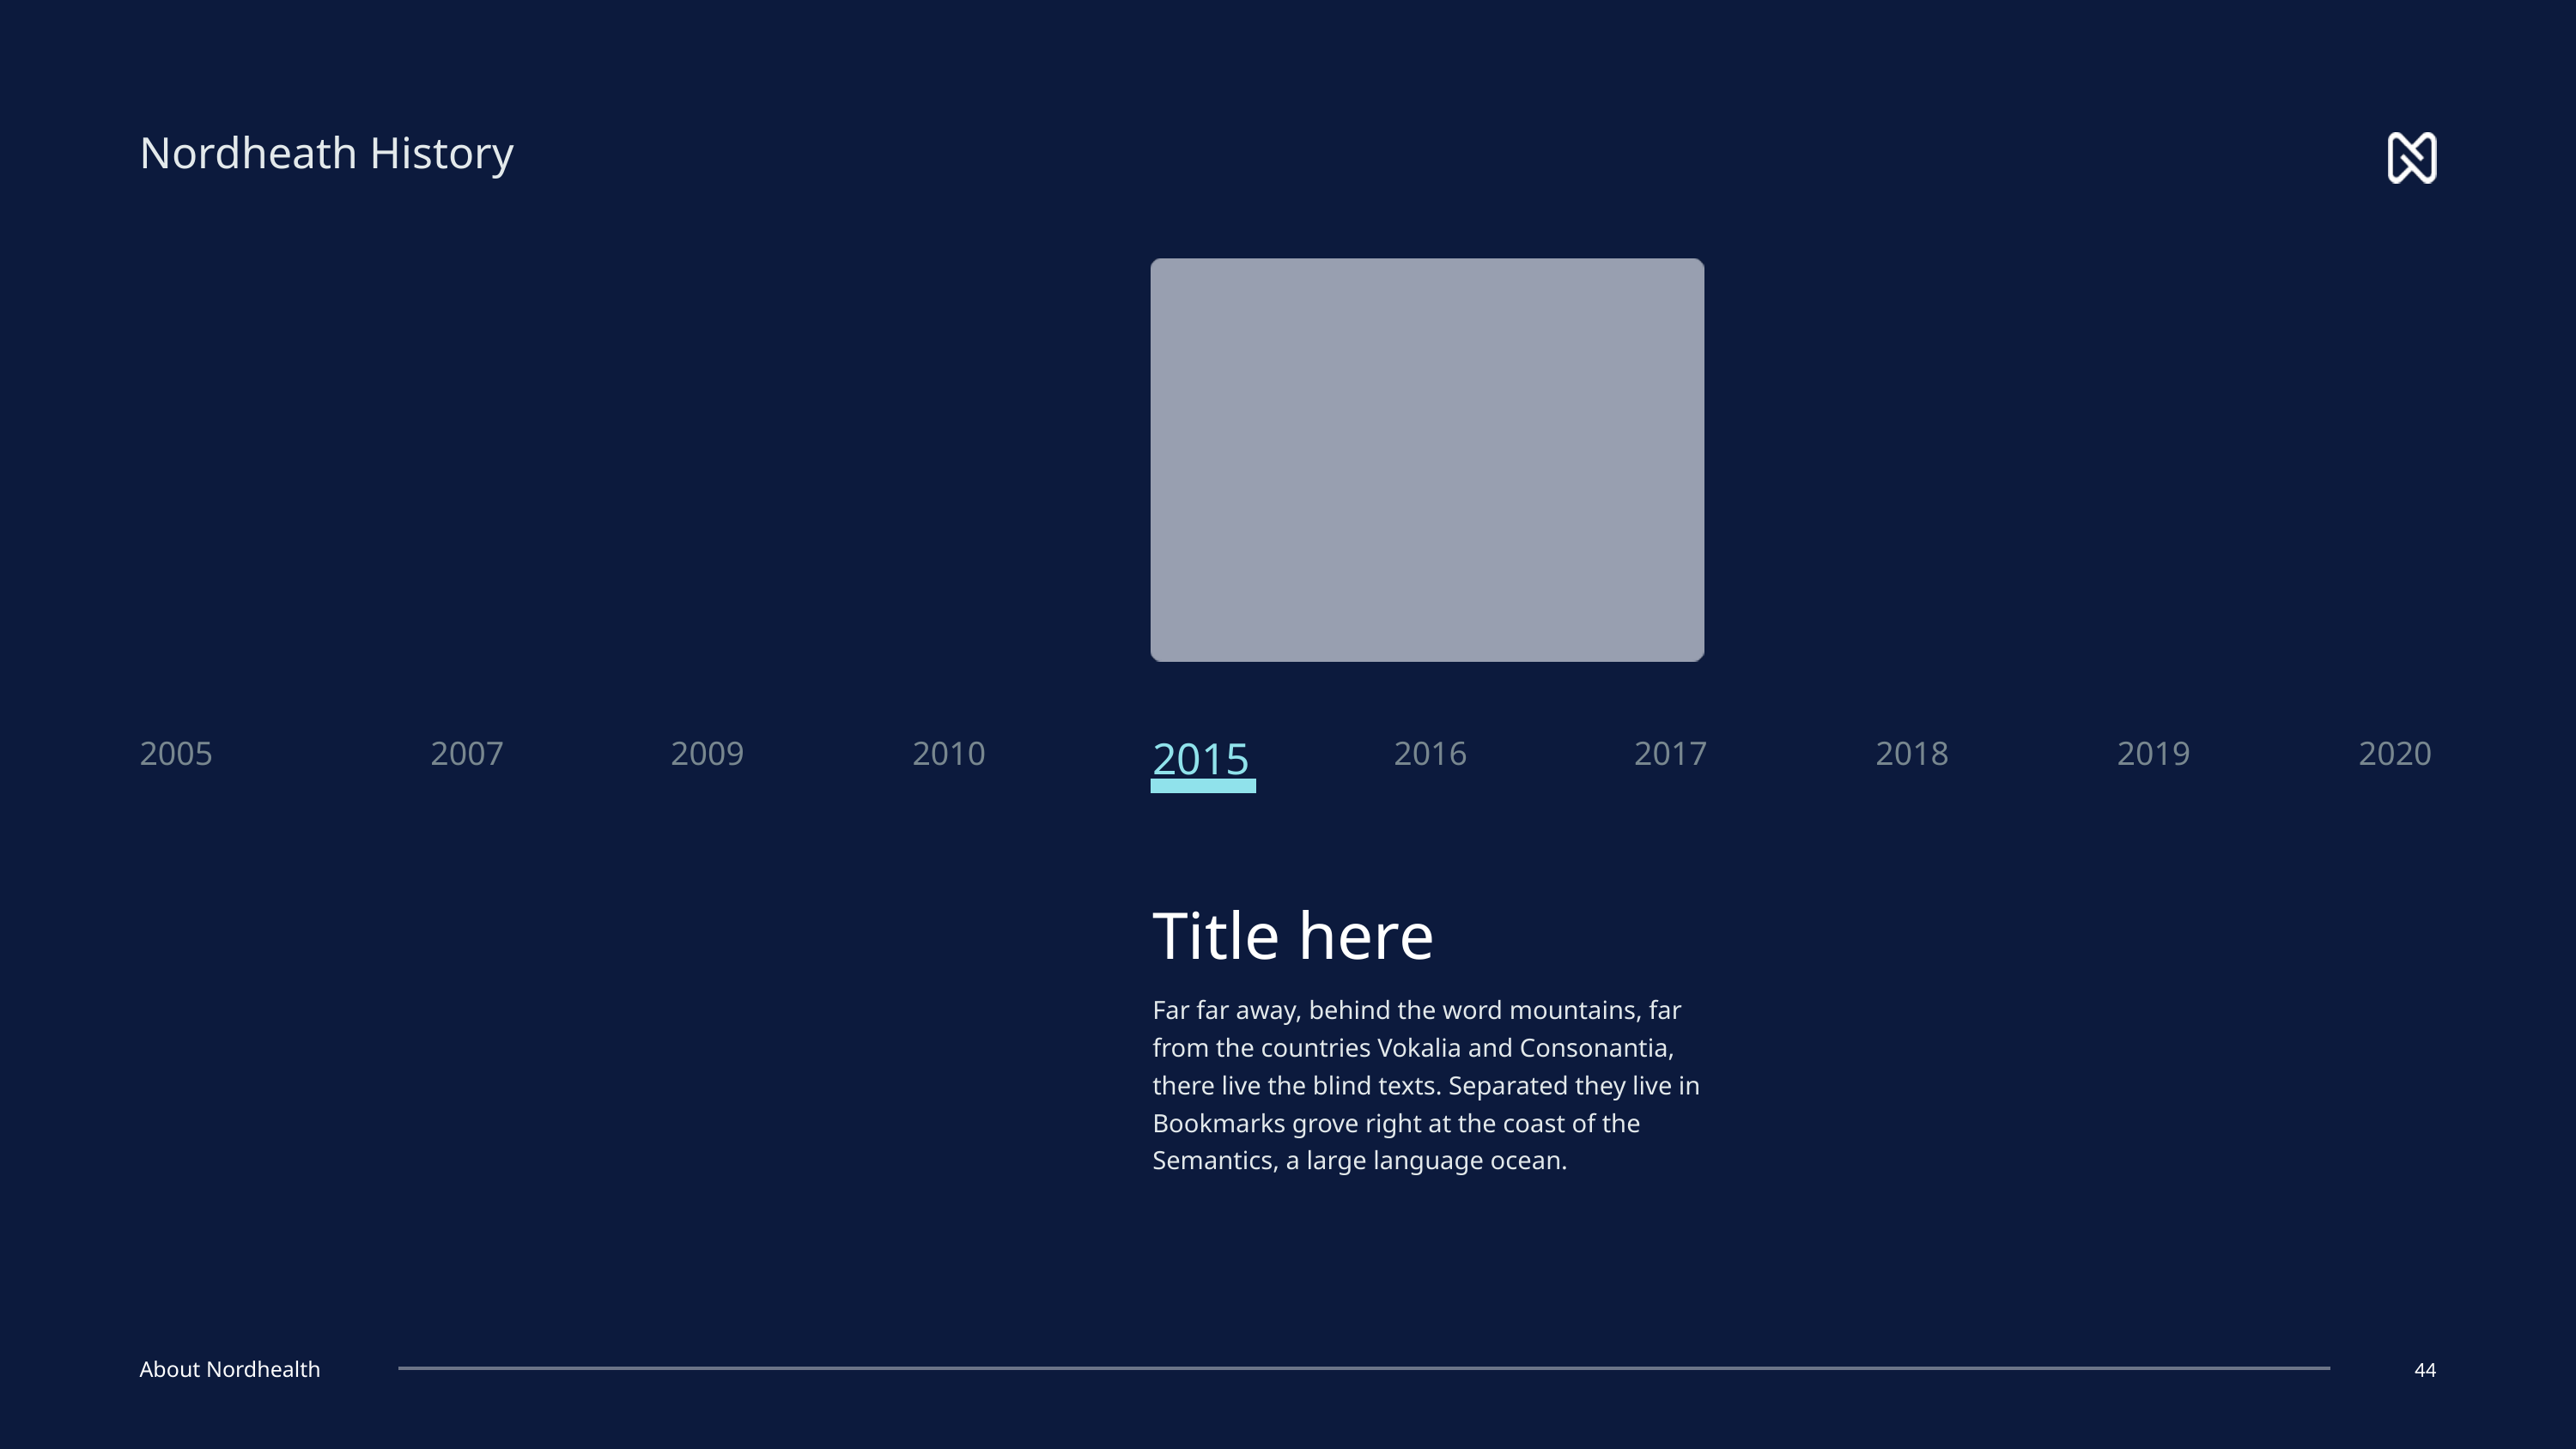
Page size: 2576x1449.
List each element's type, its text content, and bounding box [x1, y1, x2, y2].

text_box About Nordhealth [139, 1343, 433, 1382]
text_box Far far away, behind the word mountains, far from the countries Vokalia and Consonantia, there live the blind texts. Separated they live in Bookmarks grove right at the coast of the Semantics, a large language ocean. [1152, 986, 1730, 1175]
text_box 2020 [2358, 733, 2516, 772]
text_box 2007 [430, 733, 586, 772]
text_box 2009 [671, 733, 828, 772]
text_box Title here [1152, 886, 1736, 973]
text_box 2010 [912, 733, 1068, 772]
text_box 2015 [1152, 724, 1309, 784]
text_box 2019 [2117, 733, 2275, 772]
picture [398, 1367, 2330, 1370]
text_box Nordheath History [139, 118, 1028, 178]
text_box 2005 [139, 733, 347, 772]
text_box 2017 [1634, 733, 1791, 772]
picture [1151, 258, 1704, 662]
picture [2388, 132, 2437, 184]
text_box 44 [2150, 1343, 2437, 1382]
picture [1151, 779, 1256, 793]
text_box 2016 [1394, 733, 1550, 772]
text_box 2018 [1875, 733, 2033, 772]
